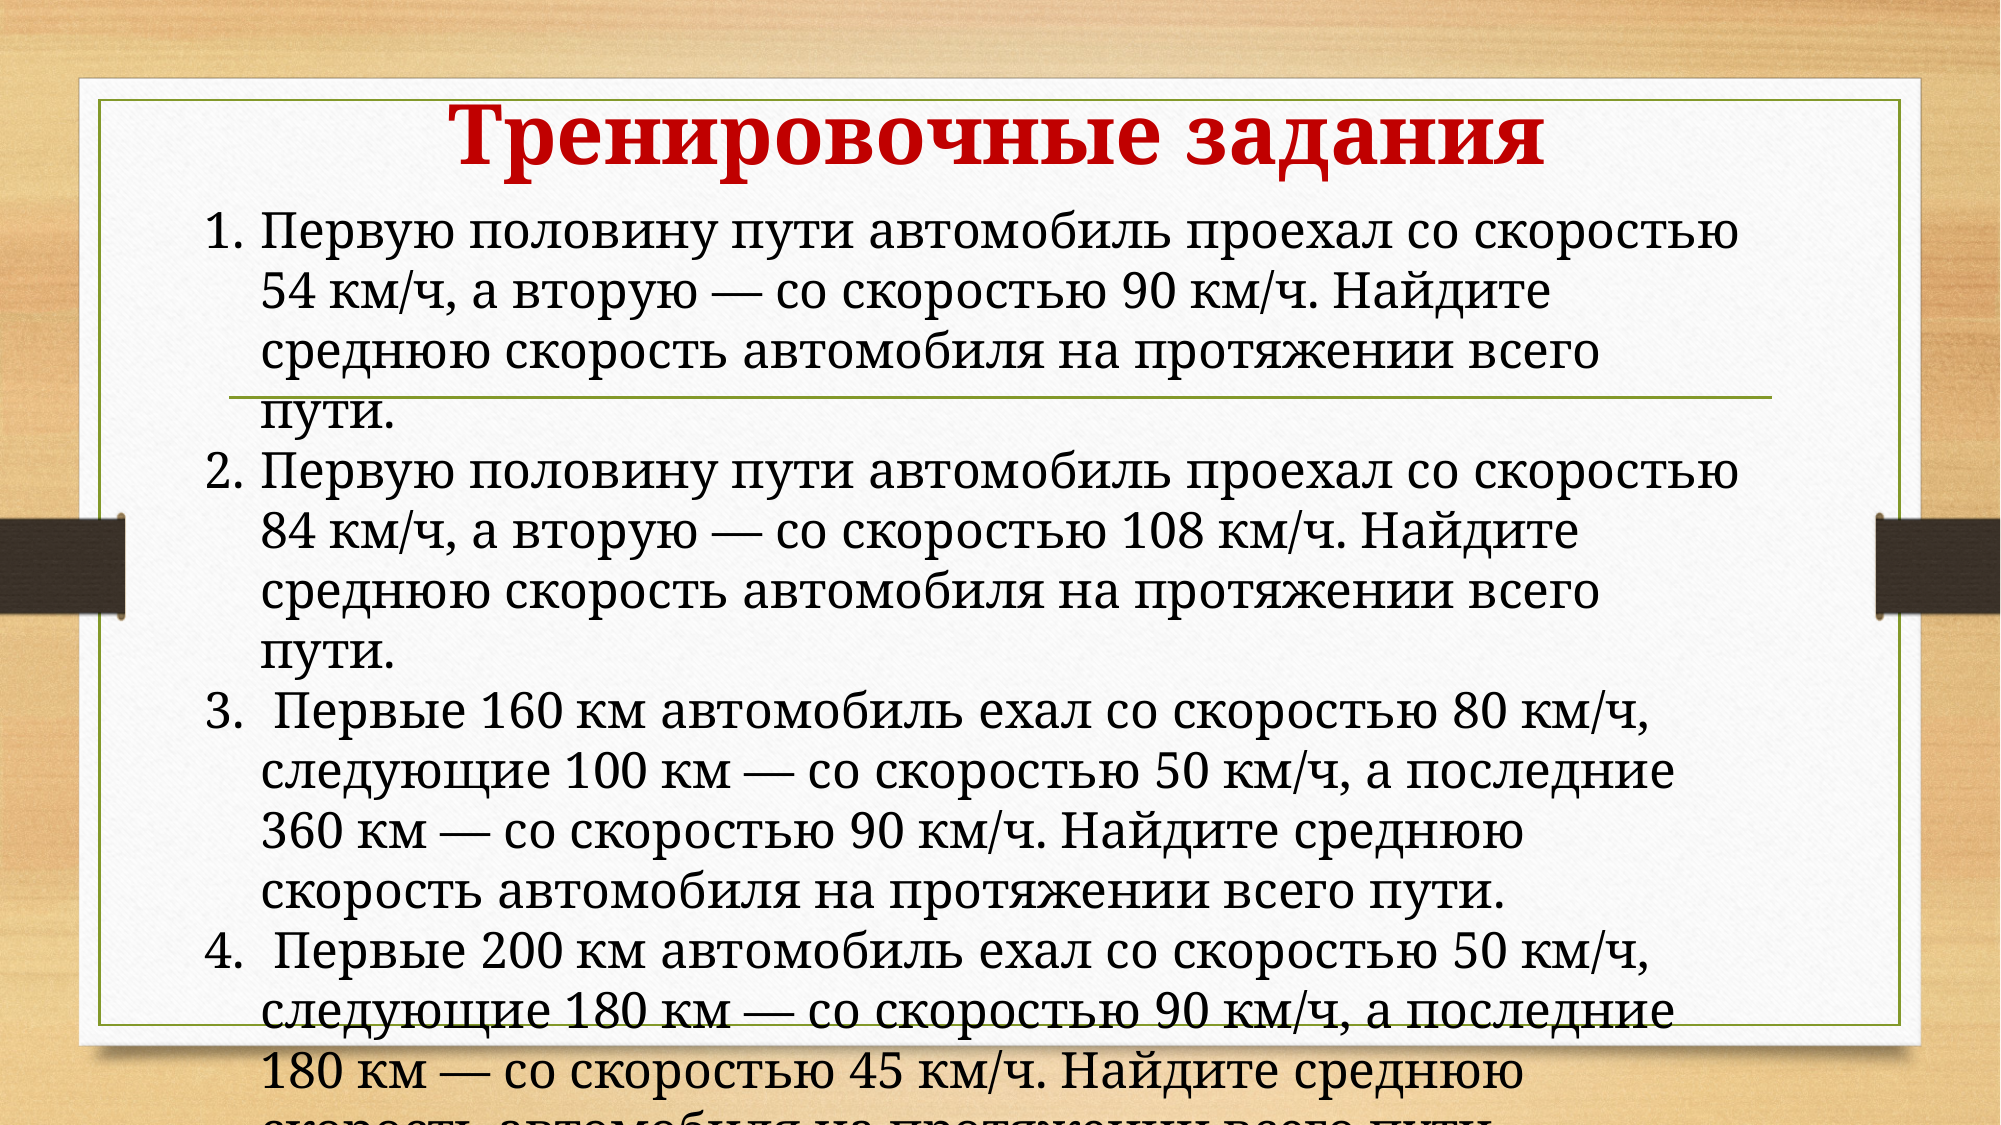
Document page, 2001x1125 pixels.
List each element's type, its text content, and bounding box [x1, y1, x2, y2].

text_box Первую половину пути автомобиль проехал со скоростью 54 км/ч, а вторую — со скоростью 90 км/ч. Найдите среднюю скорость автомобиля на протяжении всего пути. Первую половину пути автомобиль проехал со скоростью 84 км/ч, а вторую — со скоростью 108 км/ч. Найдите среднюю скорость автомобиля на протяжении всего пути. Первые 160 км автомобиль ехал со скоростью 80 км/ч, следующие 100 км — со скоростью 50 км/ч, а последние 360 км — со скоростью 90 км/ч. Найдите среднюю скорость автомобиля на протяжении всего пути. Первые 200 км автомобиль ехал со скоростью 50 км/ч, следующие 180 км — со скоростью 90 км/ч, а последние 180 км — со скоростью 45 км/ч. Найдите среднюю скорость автомобиля на протяжении всего пути. [189, 190, 1765, 1125]
picture [0, 0, 2001, 1125]
title Тренировочные задания [210, 24, 1786, 239]
